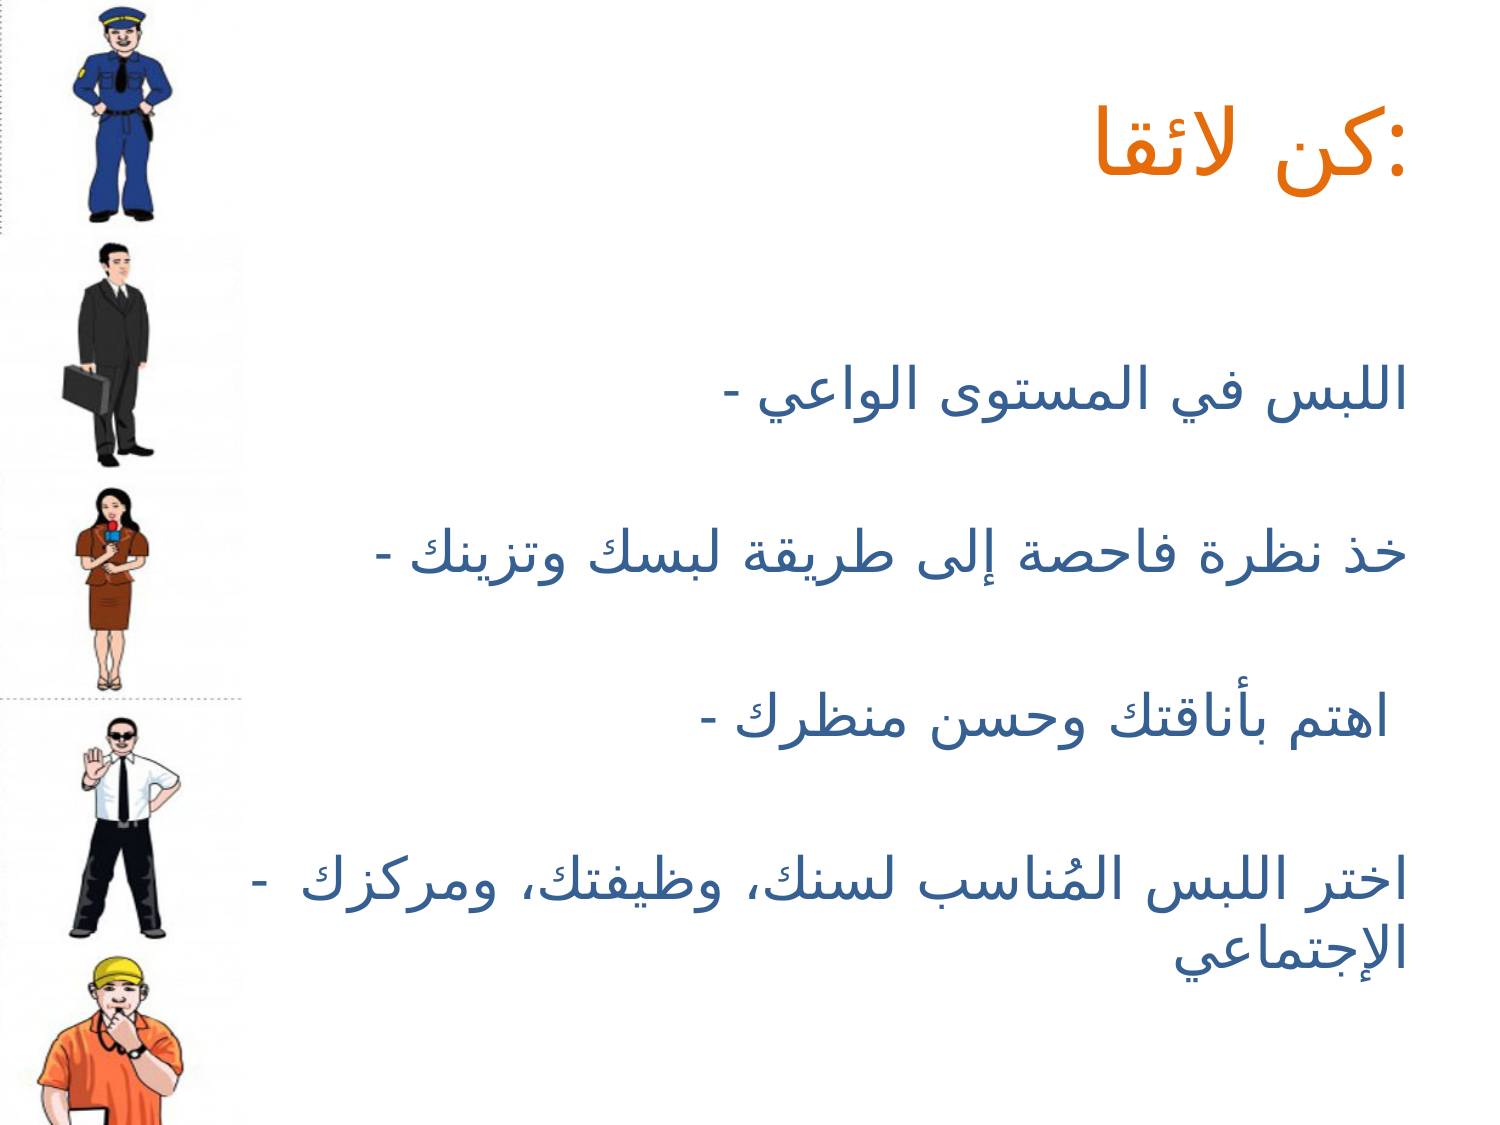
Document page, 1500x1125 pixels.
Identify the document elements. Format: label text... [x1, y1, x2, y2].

list - اللبس في المستوى الواعي - خذ نظرة فاحصة إلى طريقة لبسك وتزينك - اهتم بأناقتك وحسن منظرك - اختر اللبس المُناسب لسنك، وظيفتك، ومركزك الإجتماعي [246, 262, 1425, 1005]
picture [0, 0, 243, 1125]
title كن لائقا: [246, 45, 1425, 233]
